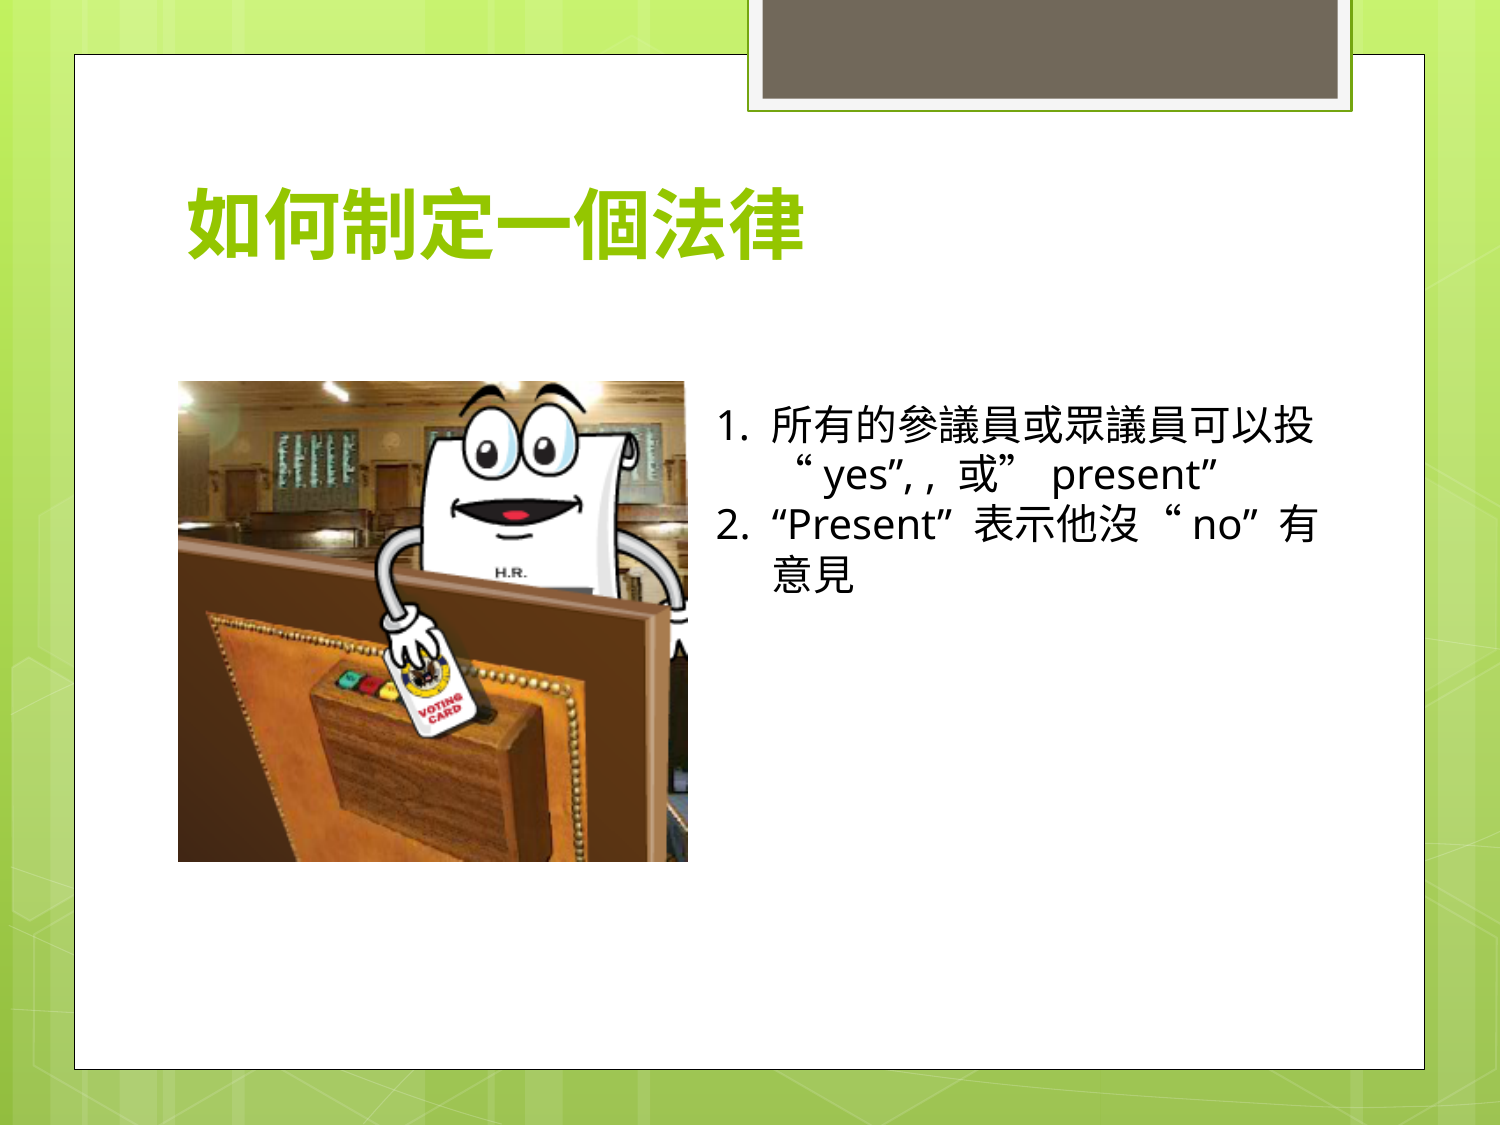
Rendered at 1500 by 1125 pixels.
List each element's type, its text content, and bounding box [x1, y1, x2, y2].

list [170, 380, 691, 862]
text_box 所有的參議員或眾議員可以投 “yes”, , 或”present” “Present” 表示他沒“no” 有意見 [700, 340, 1346, 606]
title 如何制定一個法律 [171, 168, 1324, 277]
